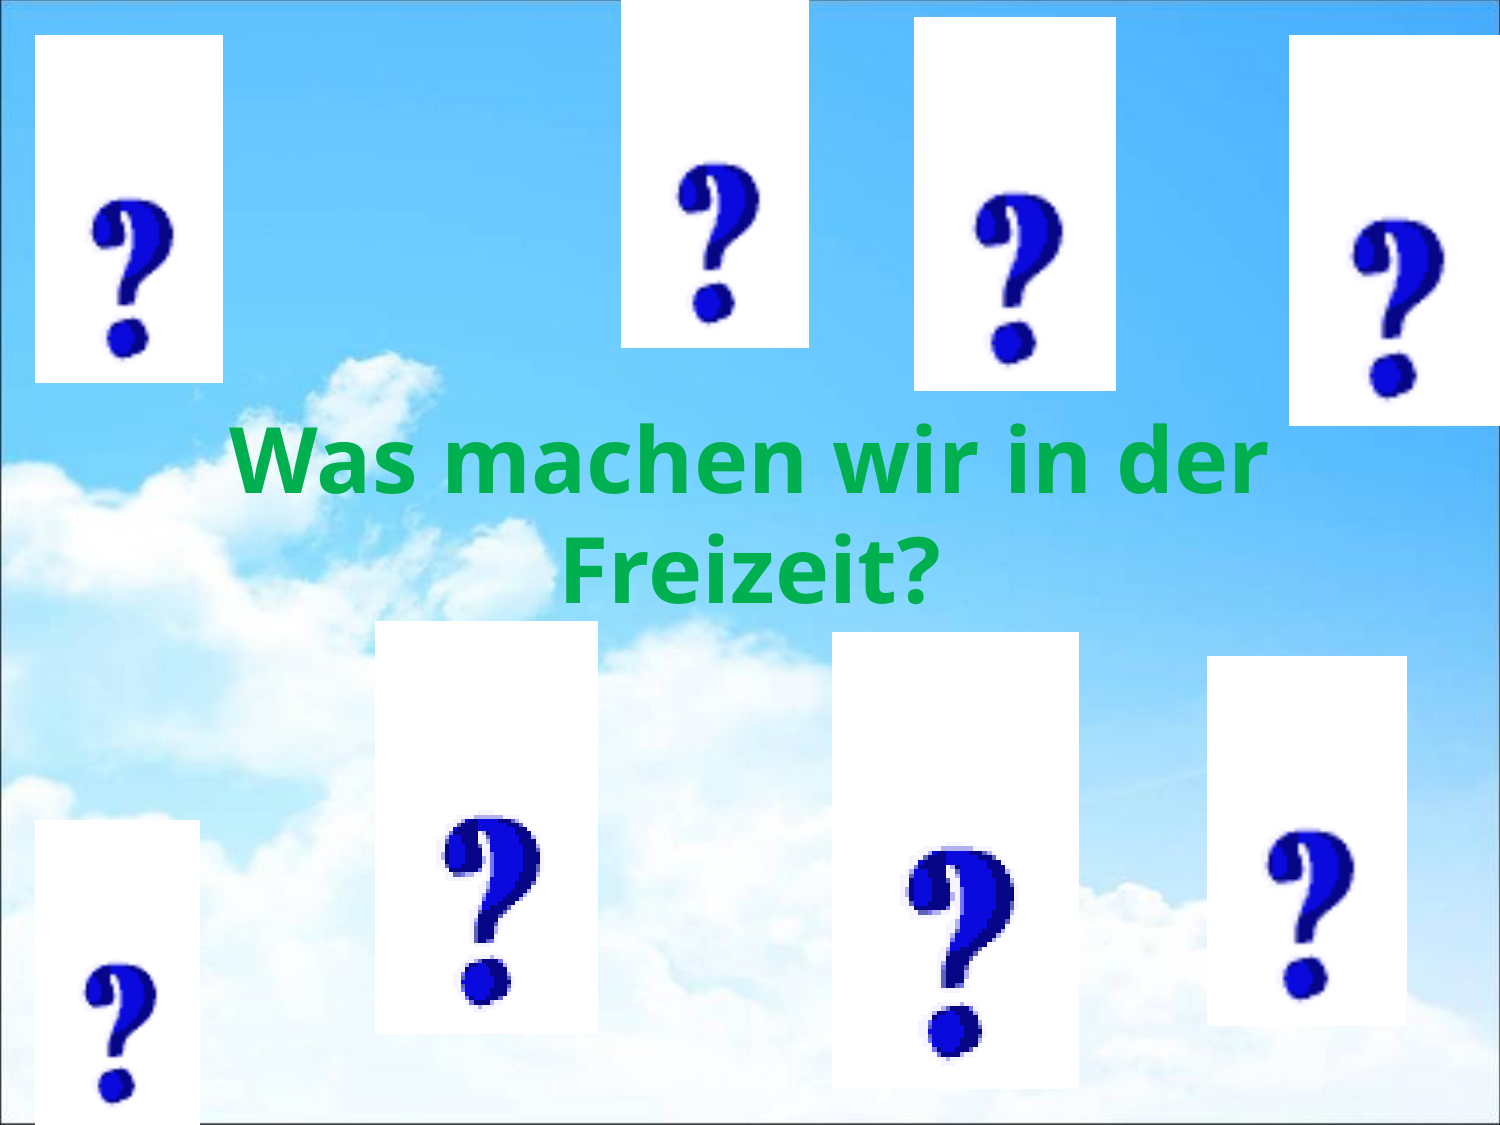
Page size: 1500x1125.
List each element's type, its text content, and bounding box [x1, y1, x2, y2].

title Was machen wir in der Freizeit? [112, 391, 1388, 633]
picture [0, 0, 1500, 1125]
